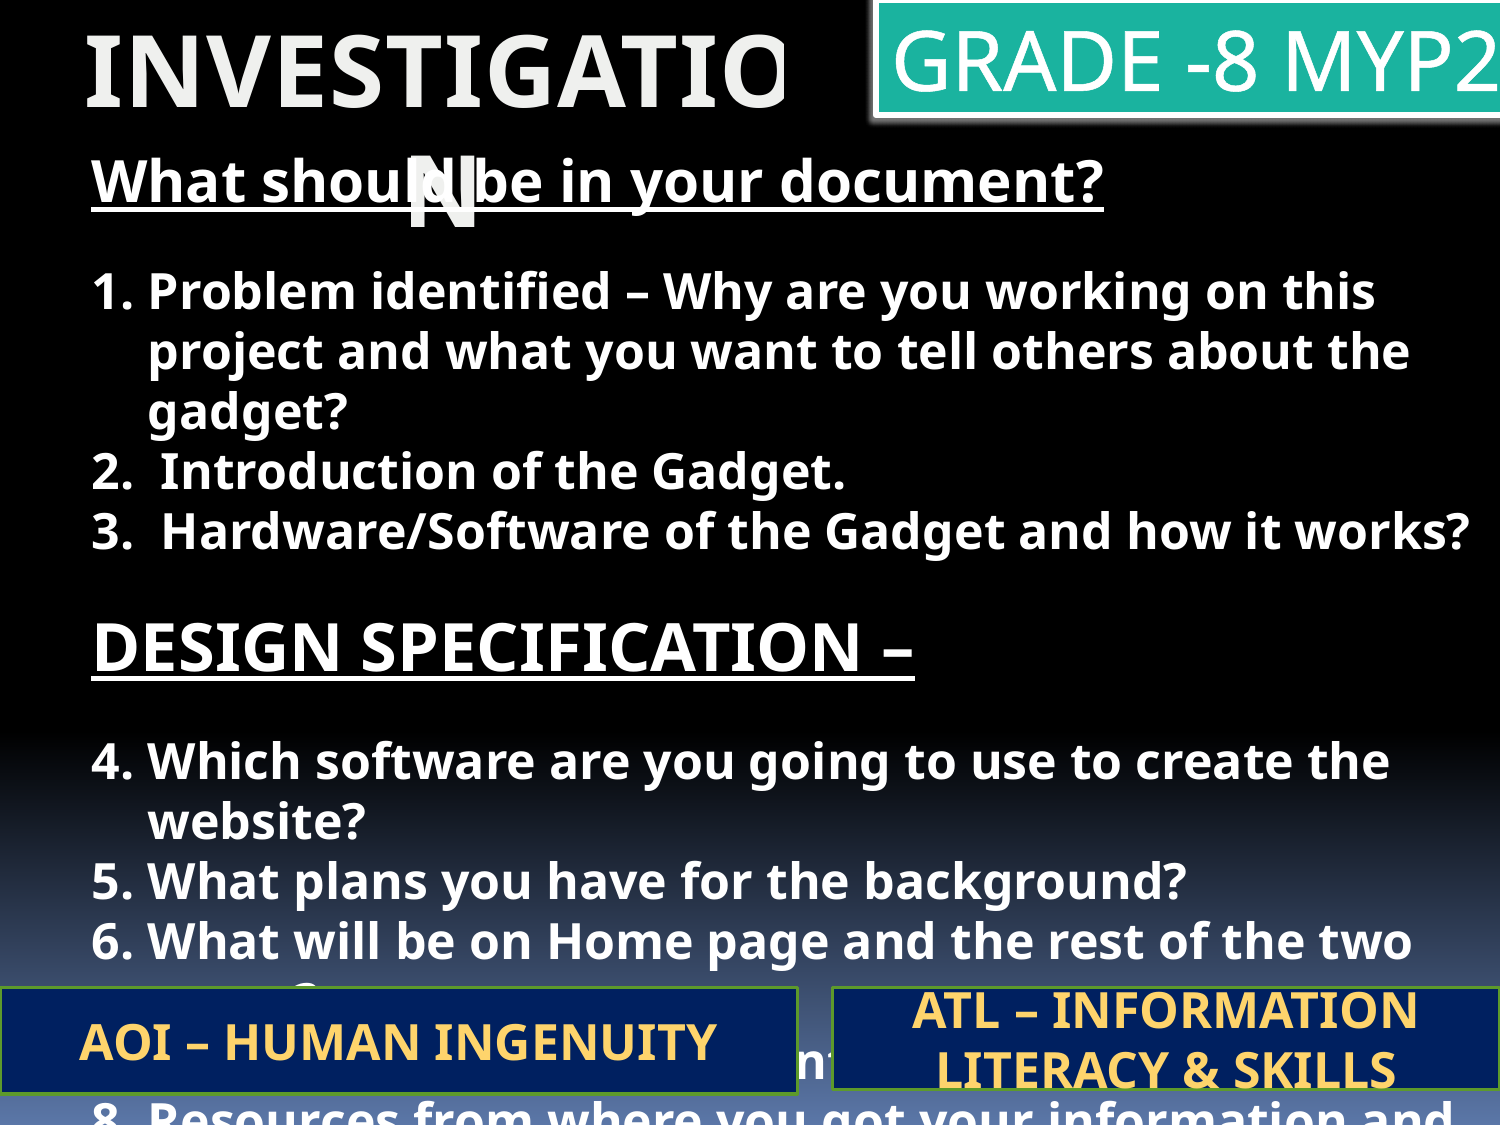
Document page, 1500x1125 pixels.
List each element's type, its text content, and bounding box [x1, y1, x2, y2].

text_box ATL – INFORMATION LITERACY & SKILLS [831, 986, 1500, 1091]
text_box INVESTIGATION [53, 0, 833, 255]
text_box AOI – HUMAN INGENUITY [0, 986, 799, 1096]
text_box GRADE -8 MYP2 [873, 0, 1500, 118]
text_box What should be in your document? Problem identified – Why are you working on this project and what you want to tell others about the gadget? Introduction of the Gadget. Hardware/Software of the Gadget and how it works? DESIGN SPECIFICATION – Which software are you going to use to create the website? What plans you have for the background? What will be on Home page and the rest of the two pages? Are you thinking of relevant images for the page? Resources from where you got your information and images. [76, 137, 1500, 1125]
